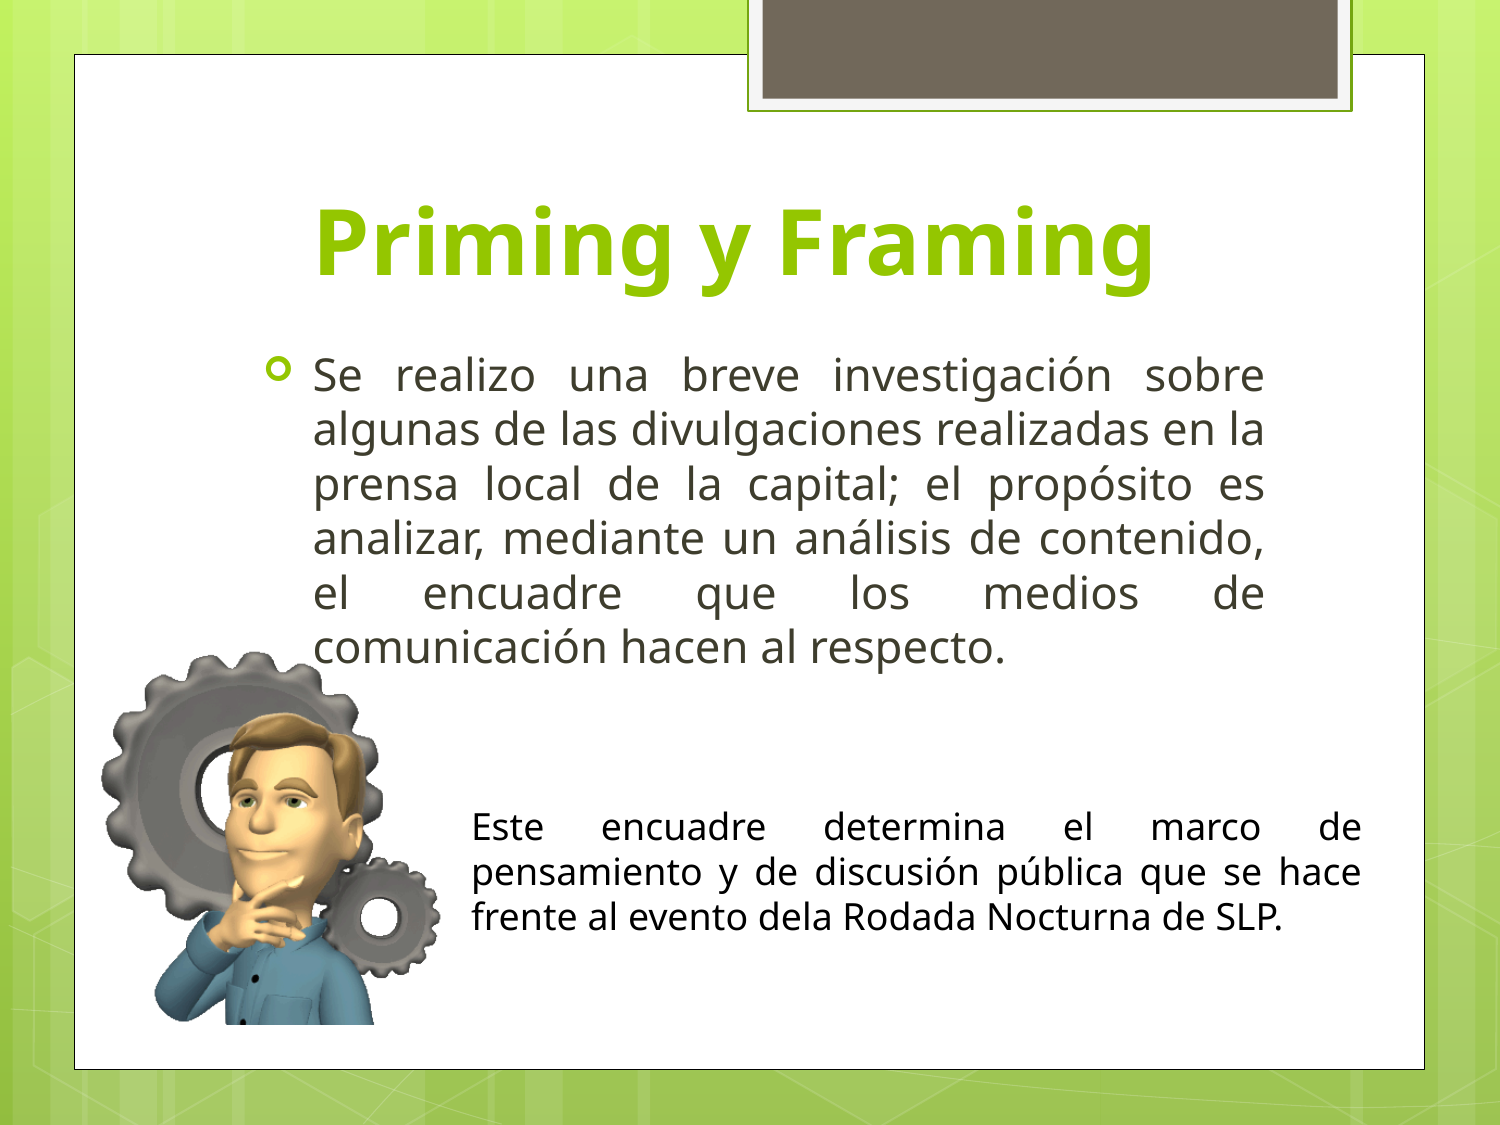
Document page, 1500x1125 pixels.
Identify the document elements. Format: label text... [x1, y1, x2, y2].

title Priming y Framing [171, 113, 1324, 302]
text_box Este encuadre determina el marco de pensamiento y de discusión pública que se hace frente al evento dela Rodada Nocturna de SLP. [475, 795, 1378, 946]
list Se realizo una breve investigación sobre algunas de las divulgaciones realizadas en la prensa local de la capital; el propósito es analizar, mediante un análisis de contenido, el encuadre que los medios de comunicación hacen al respecto. [242, 338, 1282, 685]
picture [88, 644, 469, 1026]
